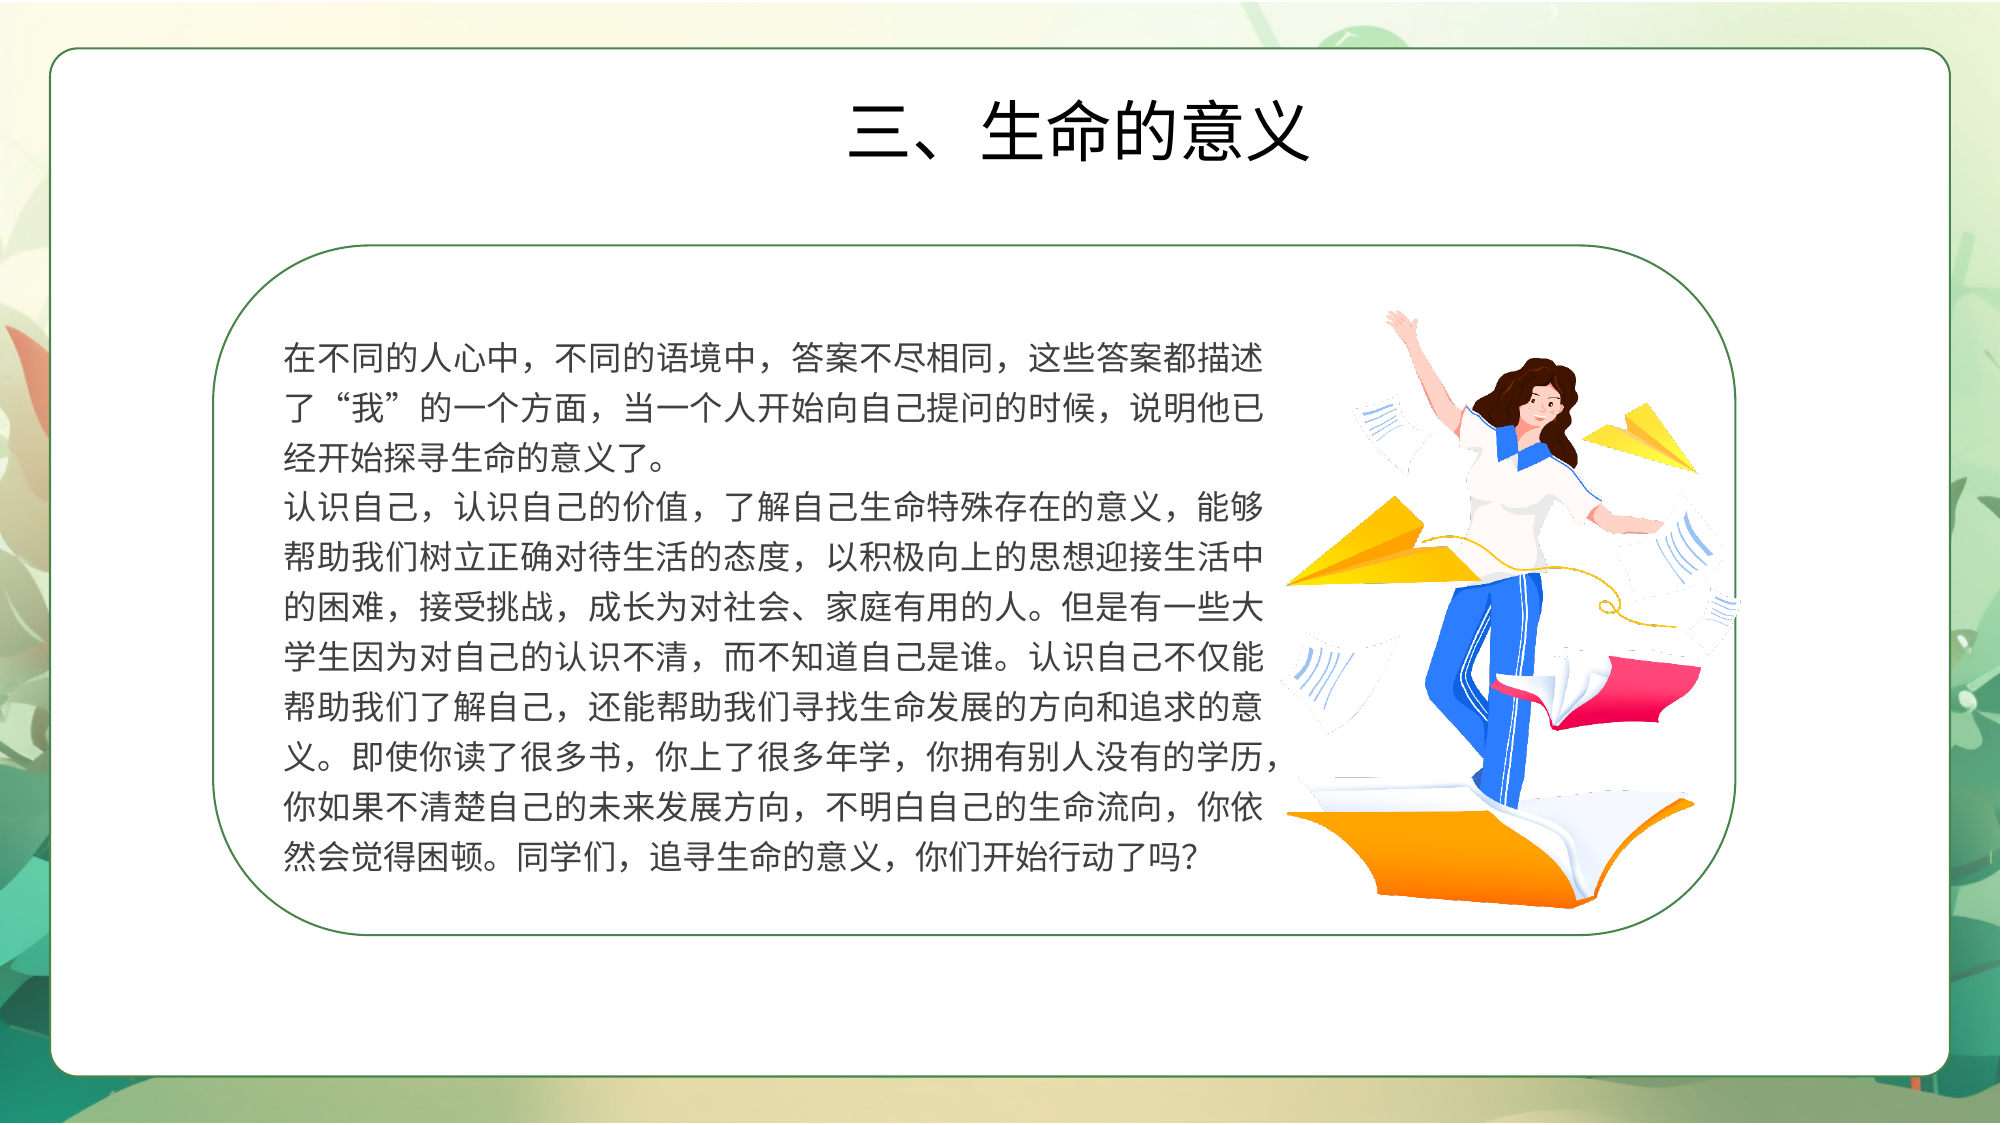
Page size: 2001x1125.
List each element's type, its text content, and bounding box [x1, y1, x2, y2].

text_box 三、生命的意义 [459, 82, 1700, 177]
picture [0, 2, 2000, 1123]
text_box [213, 245, 1736, 936]
